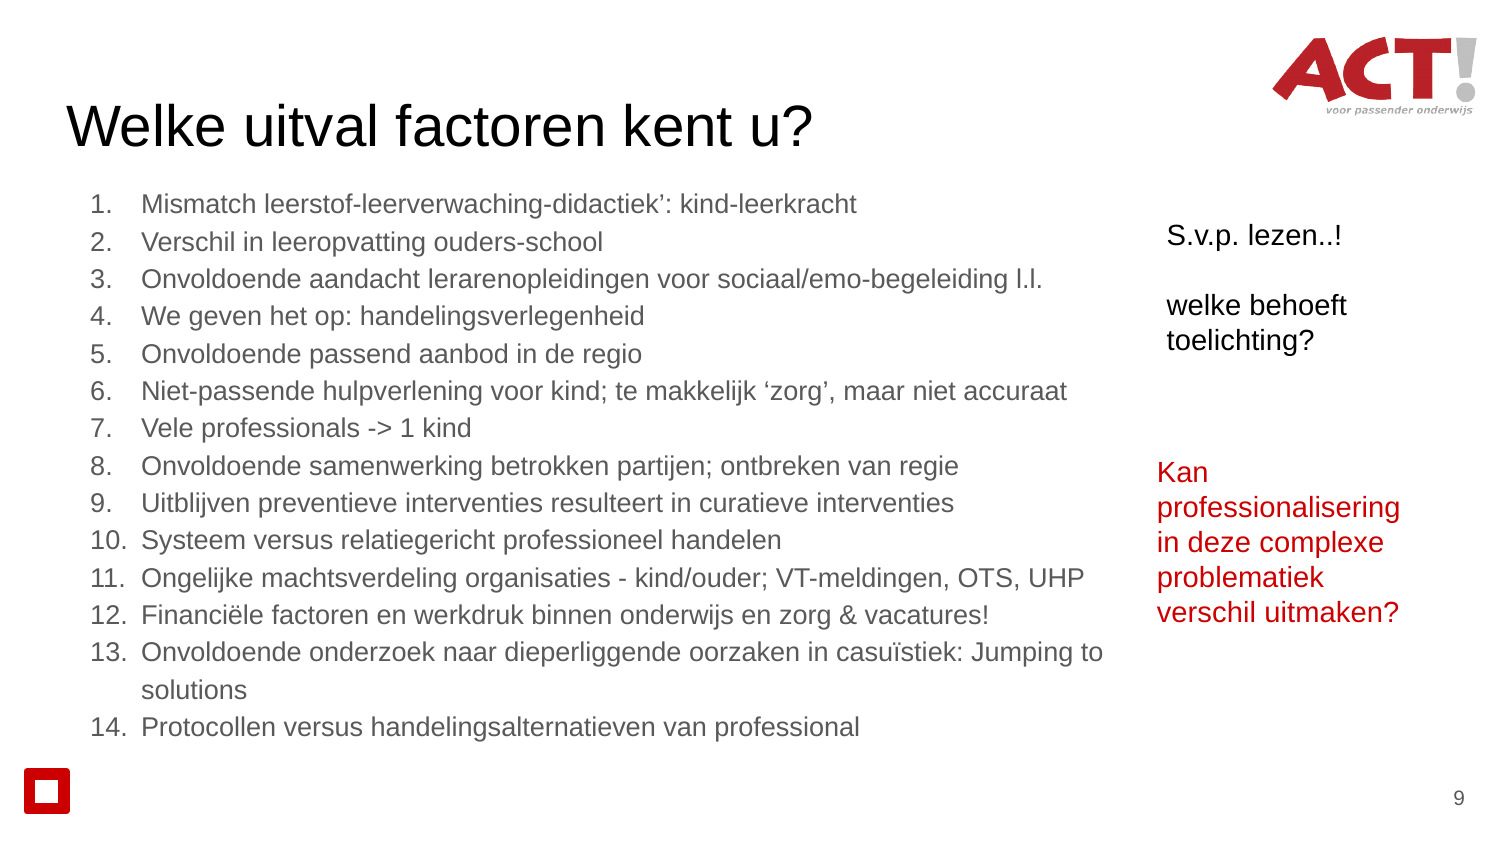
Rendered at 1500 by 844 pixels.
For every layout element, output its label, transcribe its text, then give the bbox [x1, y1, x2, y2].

list Mismatch leerstof-leerverwaching-didactiek’: kind-leerkracht Verschil in leeropvatting ouders-school Onvoldoende aandacht lerarenopleidingen voor sociaal/emo-begeleiding l.l. We geven het op: handelingsverlegenheid Onvoldoende passend aanbod in de regio Niet-passende hulpverlening voor kind; te makkelijk ‘zorg’, maar niet accuraat Vele professionals -> 1 kind Onvoldoende samenwerking betrokken partijen; ontbreken van regie Uitblijven preventieve interventies resulteert in curatieve interventies Systeem versus relatiegericht professioneel handelen Ongelijke machtsverdeling organisaties - kind/ouder; VT-meldingen, OTS, UHP Financiële factoren en werkdruk binnen onderwijs en zorg & vacatures! Onvoldoende onderzoek naar dieperliggende oorzaken in casuïstiek: Jumping to solutions Protocollen versus handelingsalternatieven van professional [51, 166, 1142, 750]
text_box S.v.p. lezen..! welke behoeft toelichting? [1151, 200, 1375, 372]
picture [1268, 21, 1480, 116]
text_box Kan professionalisering in deze complexe problematiek verschil uitmaken? [1141, 438, 1422, 675]
title Welke uitval factoren kent u? [51, 72, 1449, 167]
slide_number 9 [1389, 764, 1480, 830]
